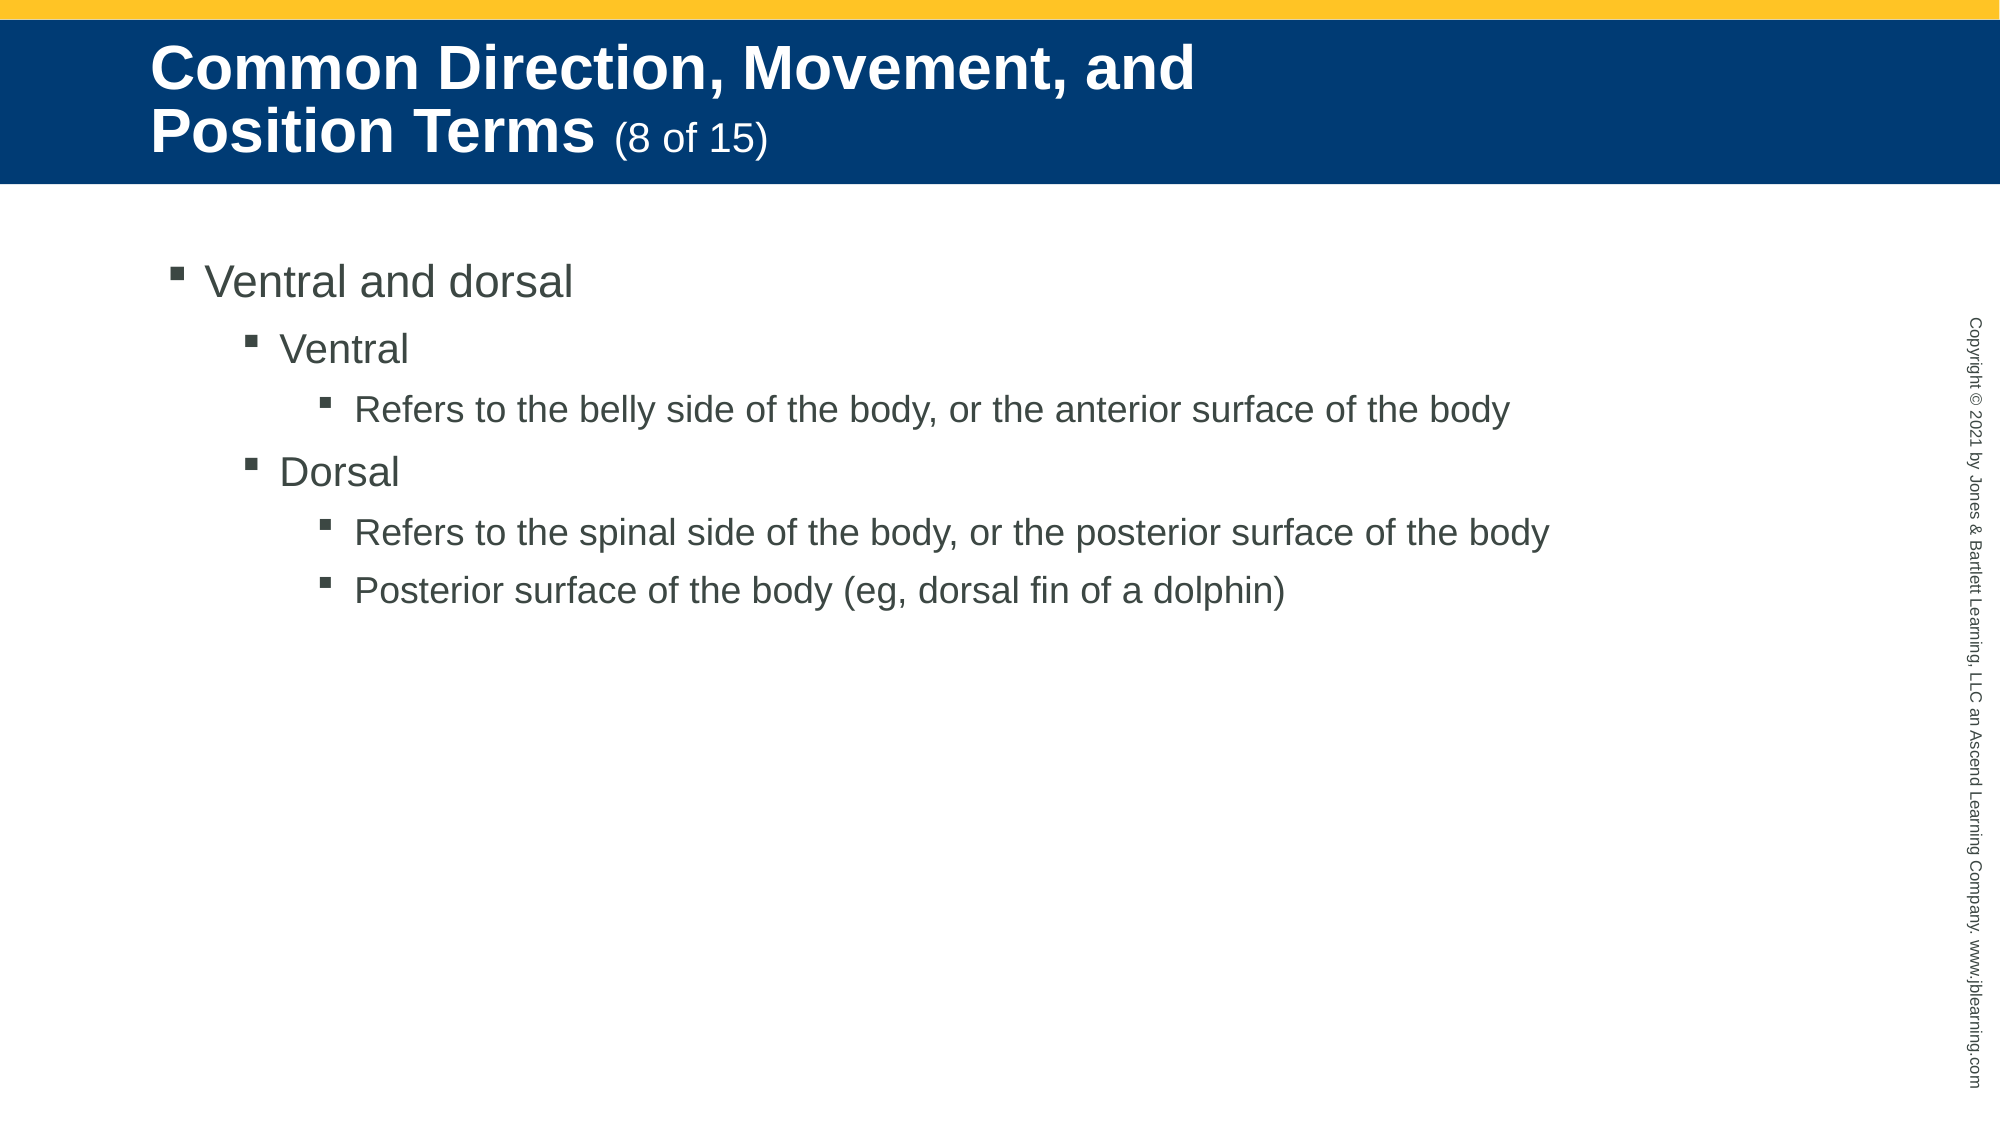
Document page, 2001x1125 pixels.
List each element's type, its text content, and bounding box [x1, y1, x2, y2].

list Ventral and dorsal Ventral Refers to the belly side of the body, or the anterior surface of the body Dorsal Refers to the spinal side of the body, or the posterior surface of the body Posterior surface of the body (eg, dorsal fin of a dolphin) [151, 244, 1840, 1016]
title Common Direction, Movement, and Position Terms (8 of 15) [0, 19, 2000, 185]
